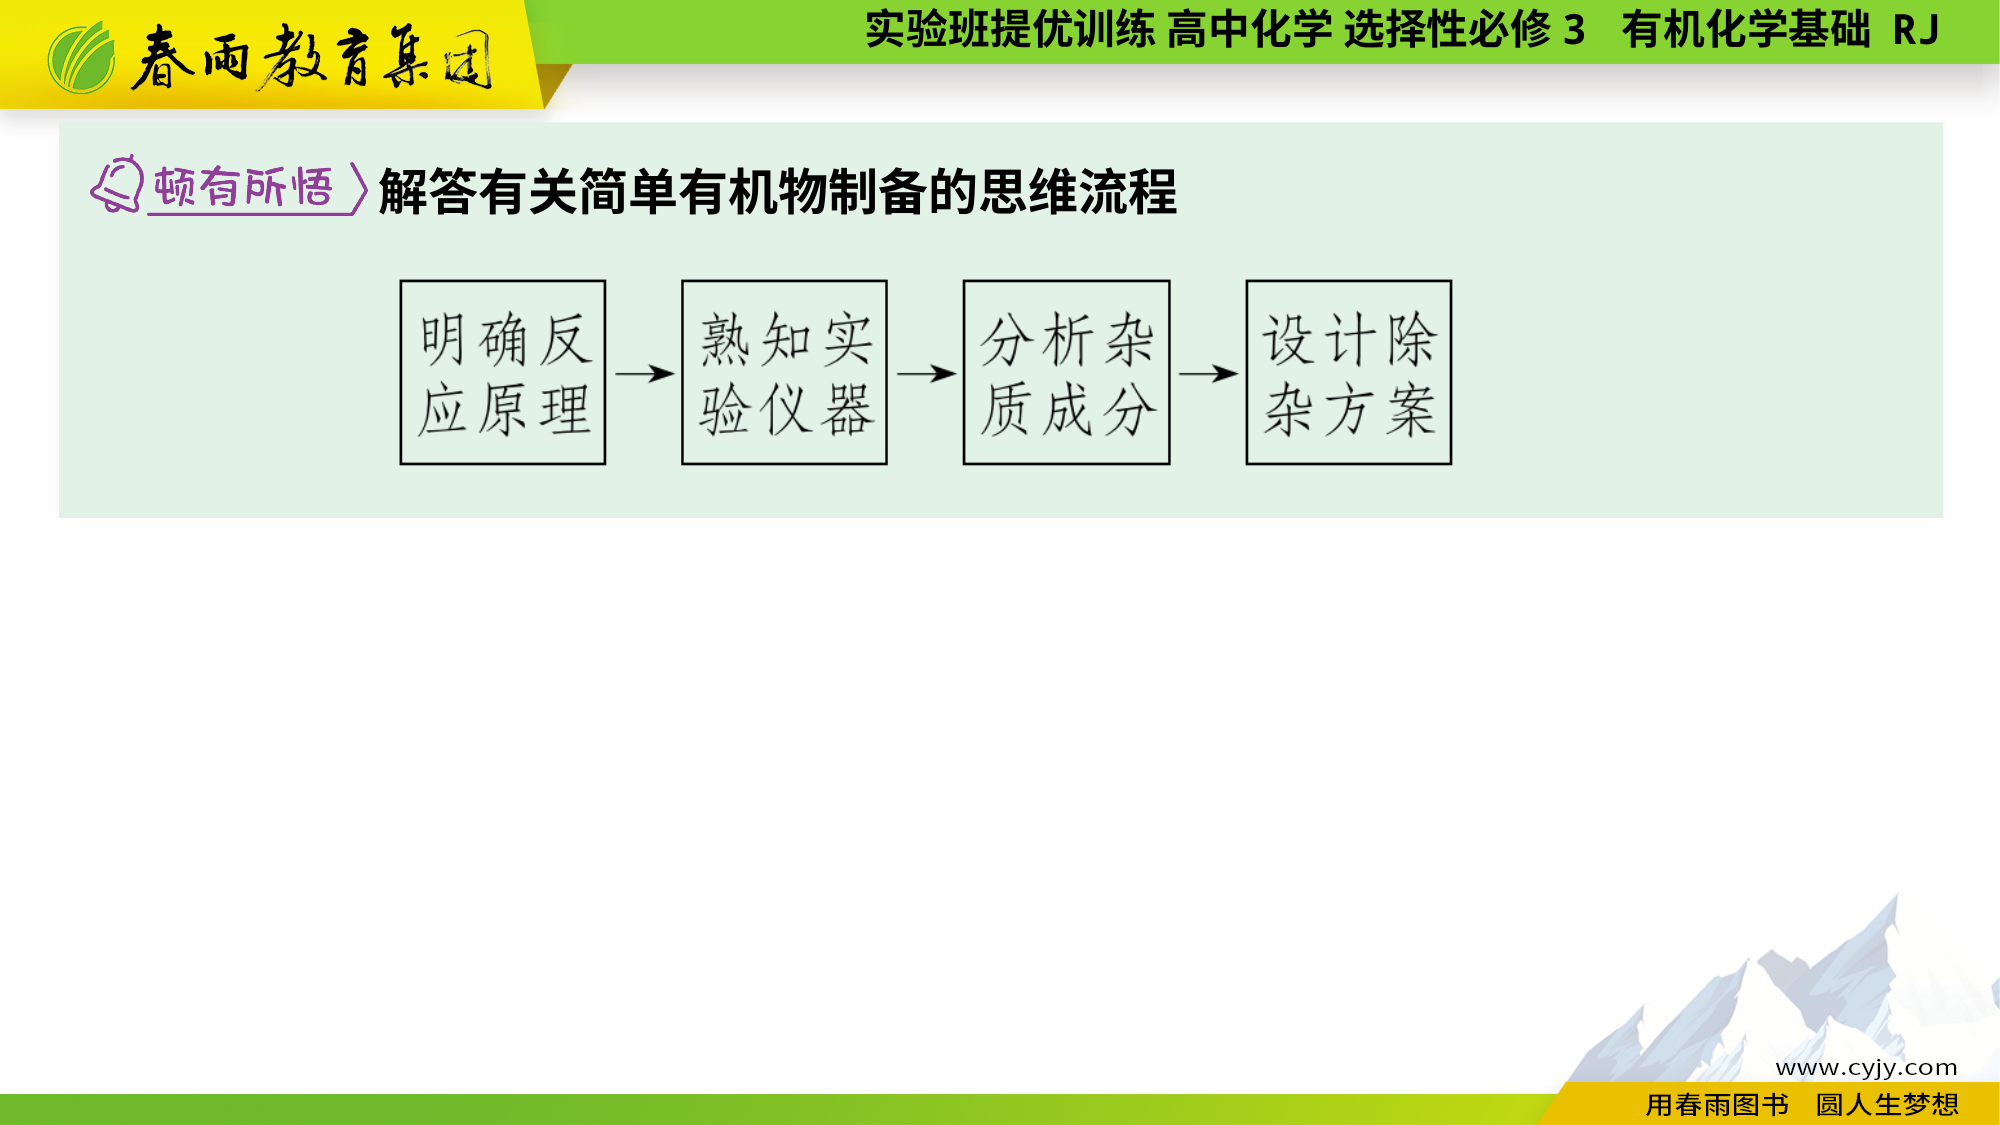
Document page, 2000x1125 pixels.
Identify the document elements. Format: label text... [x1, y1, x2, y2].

picture [0, 0, 2000, 1125]
list 解答有关简单有机物制备的思维流程 [59, 122, 1944, 519]
